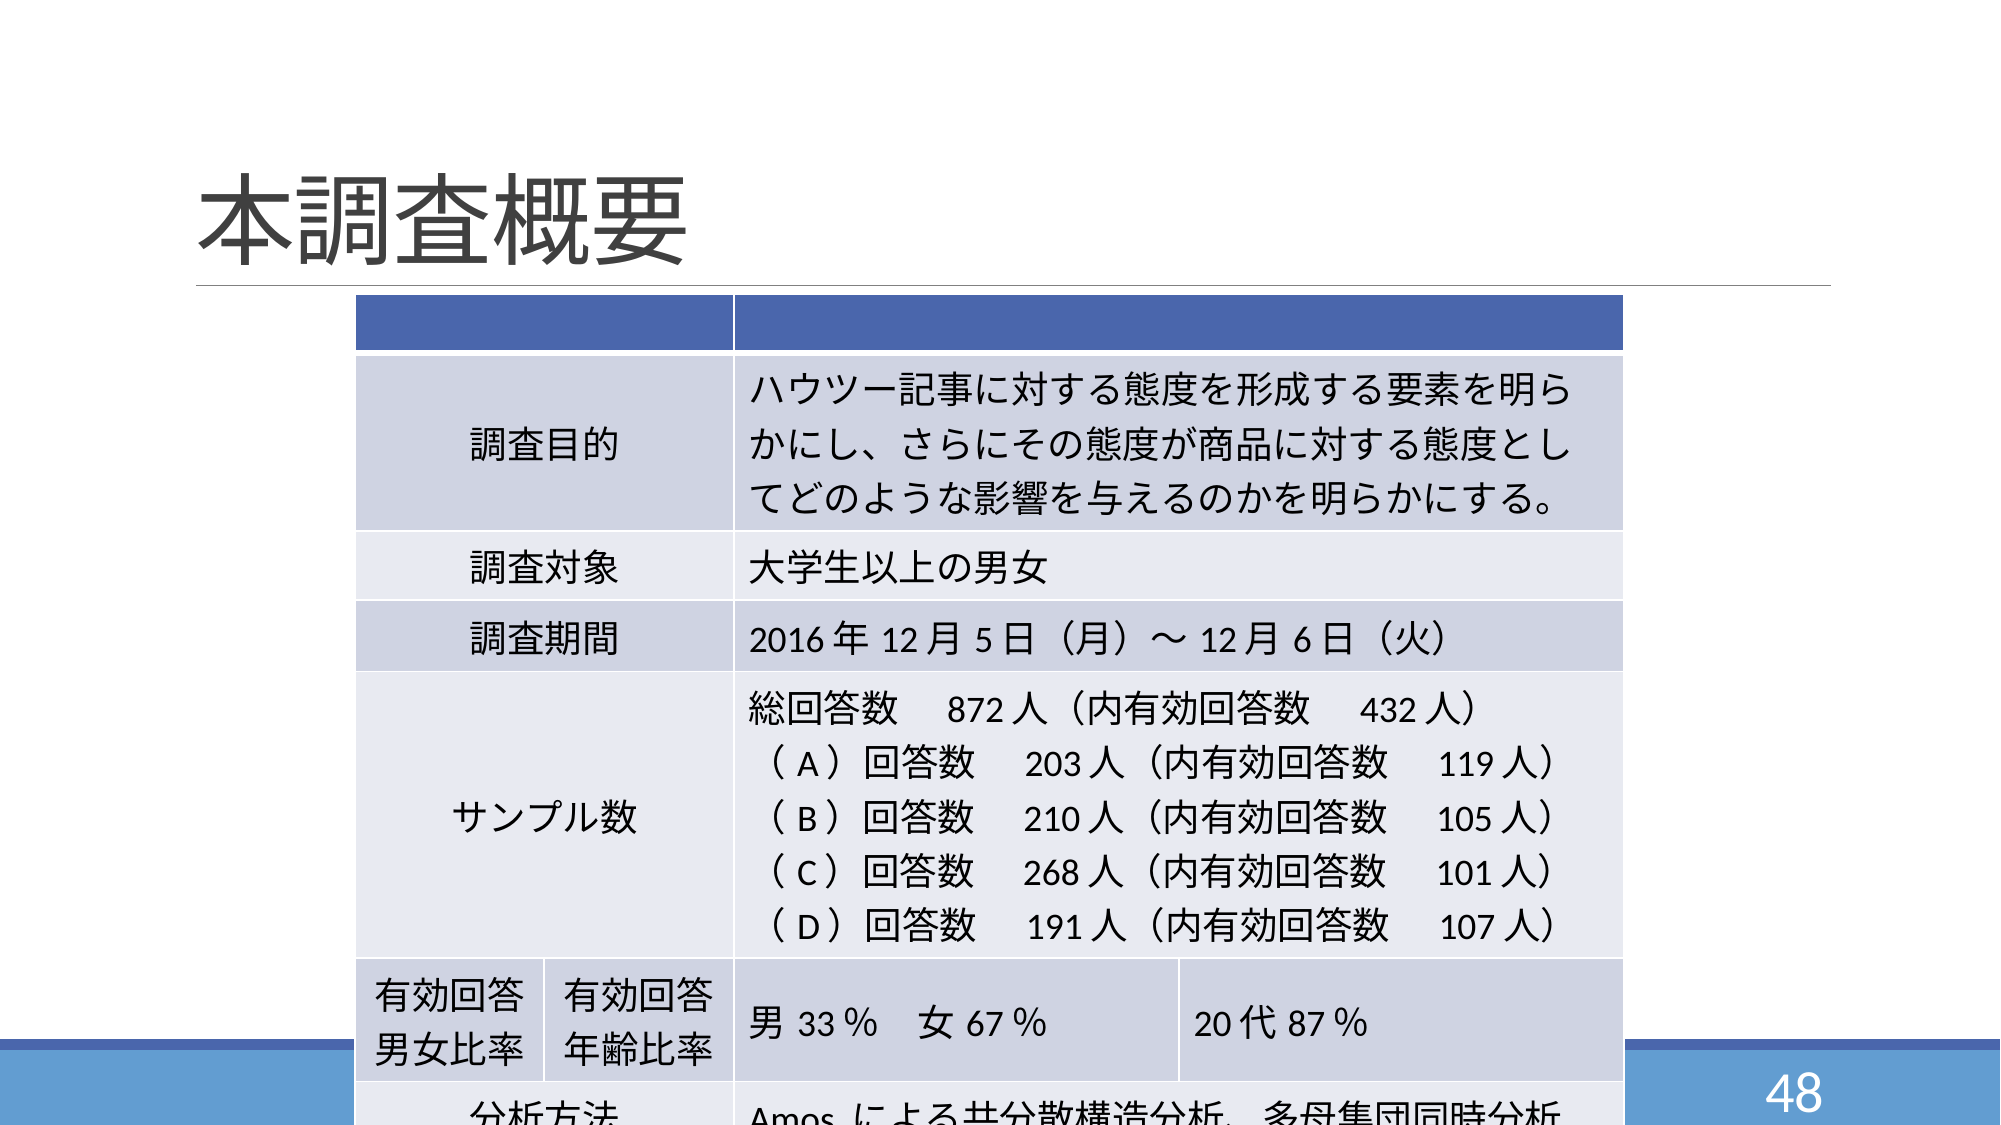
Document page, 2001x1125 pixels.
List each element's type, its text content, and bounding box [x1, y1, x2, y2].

table_cell 調査目的 [356, 356, 733, 530]
table_cell 20代87％ [1180, 959, 1623, 1081]
table_cell Amos による共分散構造分析、多母集団同時分析 [735, 1082, 1623, 1125]
table_cell ハウツー記事に対する態度を形成する要素を明らかにし、さらにその態度が商品に対する態度としてどのような影響を与えるのかを明らかにする。 [735, 356, 1623, 530]
table_header [735, 295, 1623, 350]
table_cell 総回答数 872人（内有効回答数 432人） （A）回答数 203人（内有効回答数 119人） （B）回答数 210人（内有効回答数 105人） （C）回答数 268人（内有効回答数 101人） （D）回答数 191人（内有効回答数 107人） [735, 672, 1623, 957]
title 本調査概要 [180, 47, 1830, 285]
table_cell 大学生以上の男女 [735, 532, 1623, 599]
table_cell 有効回答男女比率 [356, 959, 543, 1081]
table_cell サンプル数 [356, 672, 733, 957]
table_cell 有効回答 年齢比率 [545, 959, 733, 1081]
table_cell 2016年12月5日（月）～12月6日（火） [735, 601, 1623, 671]
slide_number 48 [1625, 1059, 1840, 1120]
table_cell 分析方法 [356, 1082, 733, 1125]
table_cell 調査対象 [356, 532, 733, 599]
table_header [356, 295, 733, 350]
table_cell 調査期間 [356, 601, 733, 671]
table_cell 男33％ 女67％ [735, 959, 1178, 1081]
